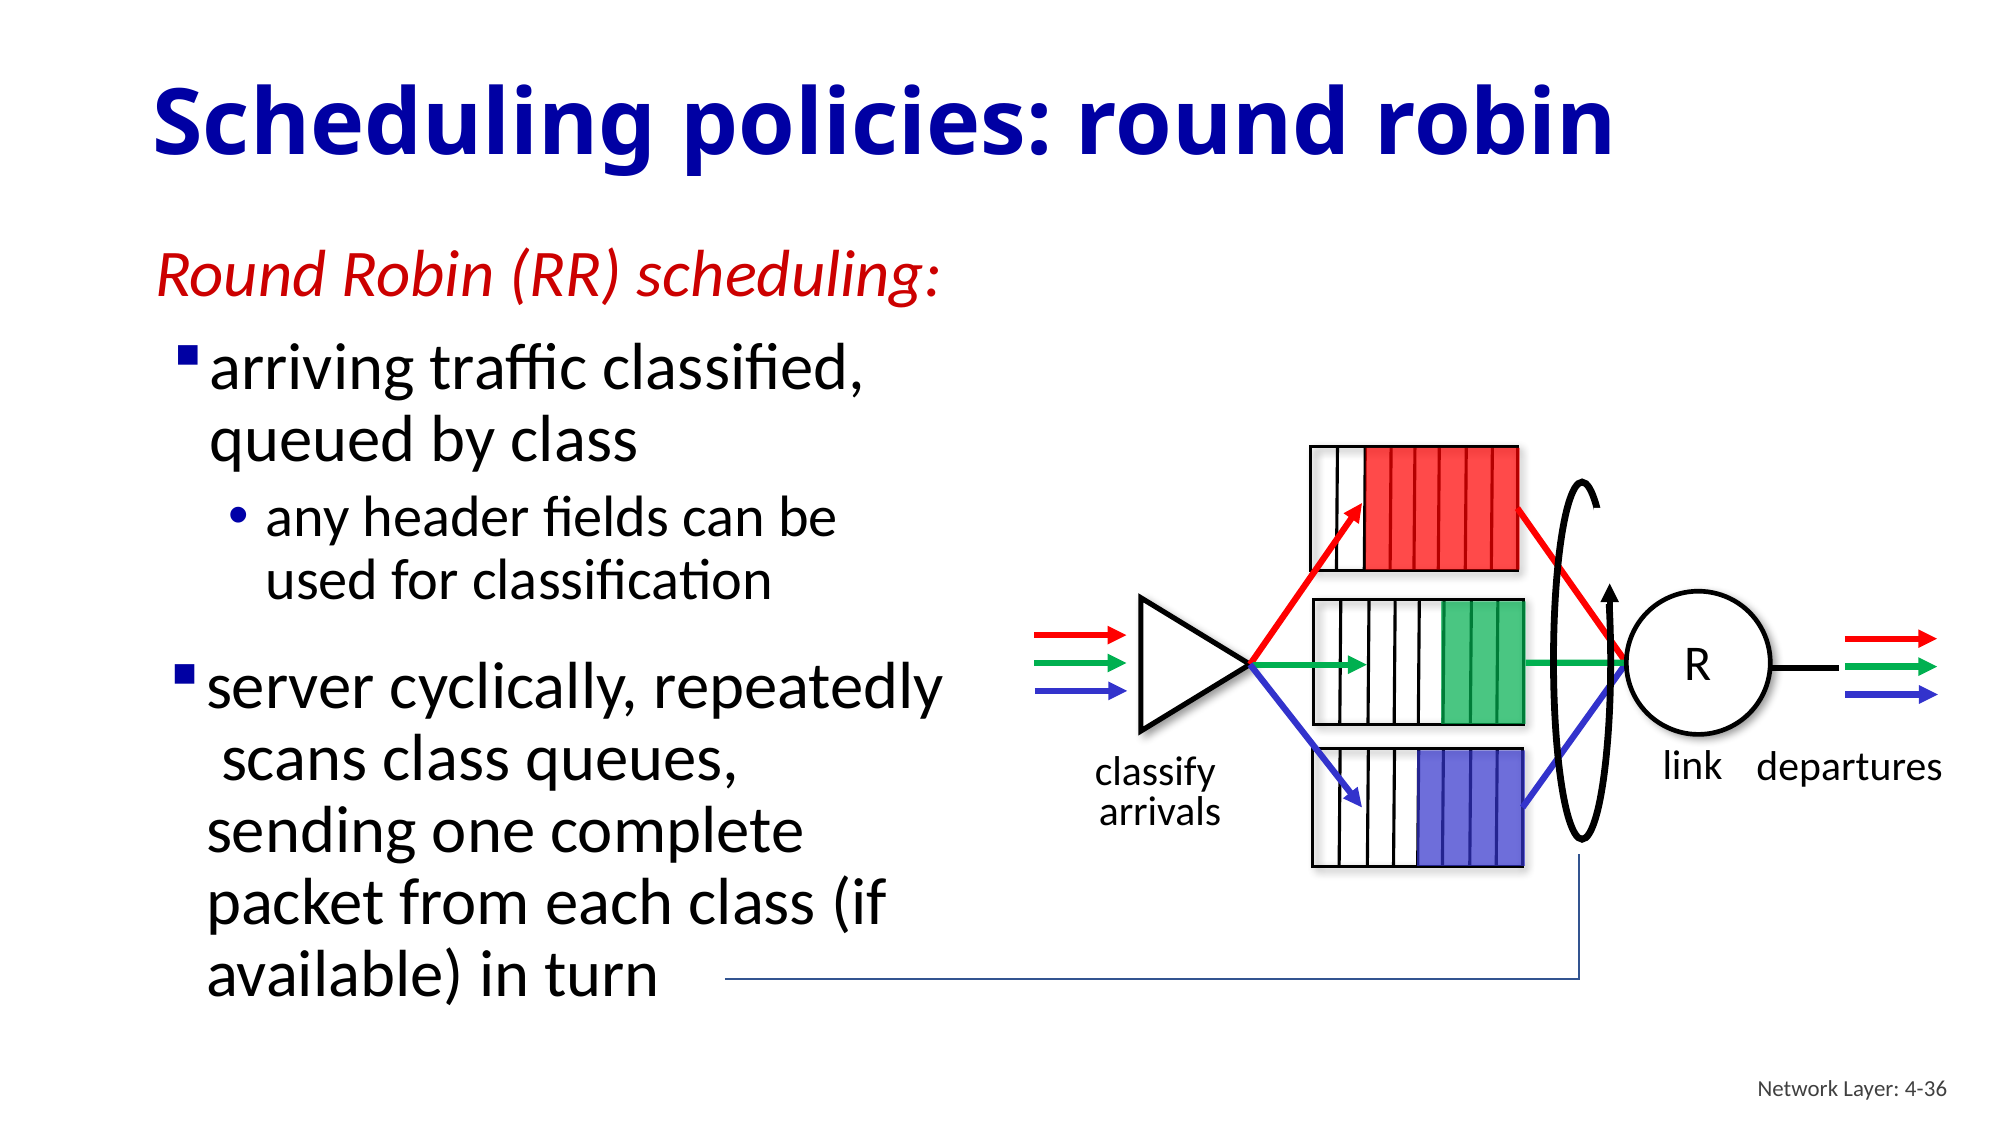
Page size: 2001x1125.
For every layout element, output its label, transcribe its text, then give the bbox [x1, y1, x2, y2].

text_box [1517, 508, 1627, 663]
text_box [1626, 591, 1771, 797]
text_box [1312, 748, 1525, 867]
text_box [1249, 664, 1362, 808]
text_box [1249, 503, 1362, 664]
text_box server cyclically, repeatedly scans class queues, sending one complete packet from each class (if available) in turn [115, 643, 962, 1029]
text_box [1844, 638, 1938, 695]
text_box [1362, 599, 1522, 725]
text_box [1310, 446, 1520, 571]
text_box departures [1771, 740, 1958, 796]
slide_number Network Layer: 4-36 [1512, 1056, 1963, 1117]
text_box [1566, 480, 1598, 508]
list Round Robin (RR) scheduling: arriving traffic classified, queued by class any header fields can be used for classification [118, 231, 965, 644]
text_box classify arrivals [1079, 746, 1241, 842]
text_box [1522, 662, 1627, 808]
text_box [724, 853, 1580, 980]
text_box [1139, 595, 1249, 733]
title Scheduling policies: round robin [137, 51, 1863, 198]
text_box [1033, 635, 1128, 691]
text_box [1564, 808, 1600, 841]
